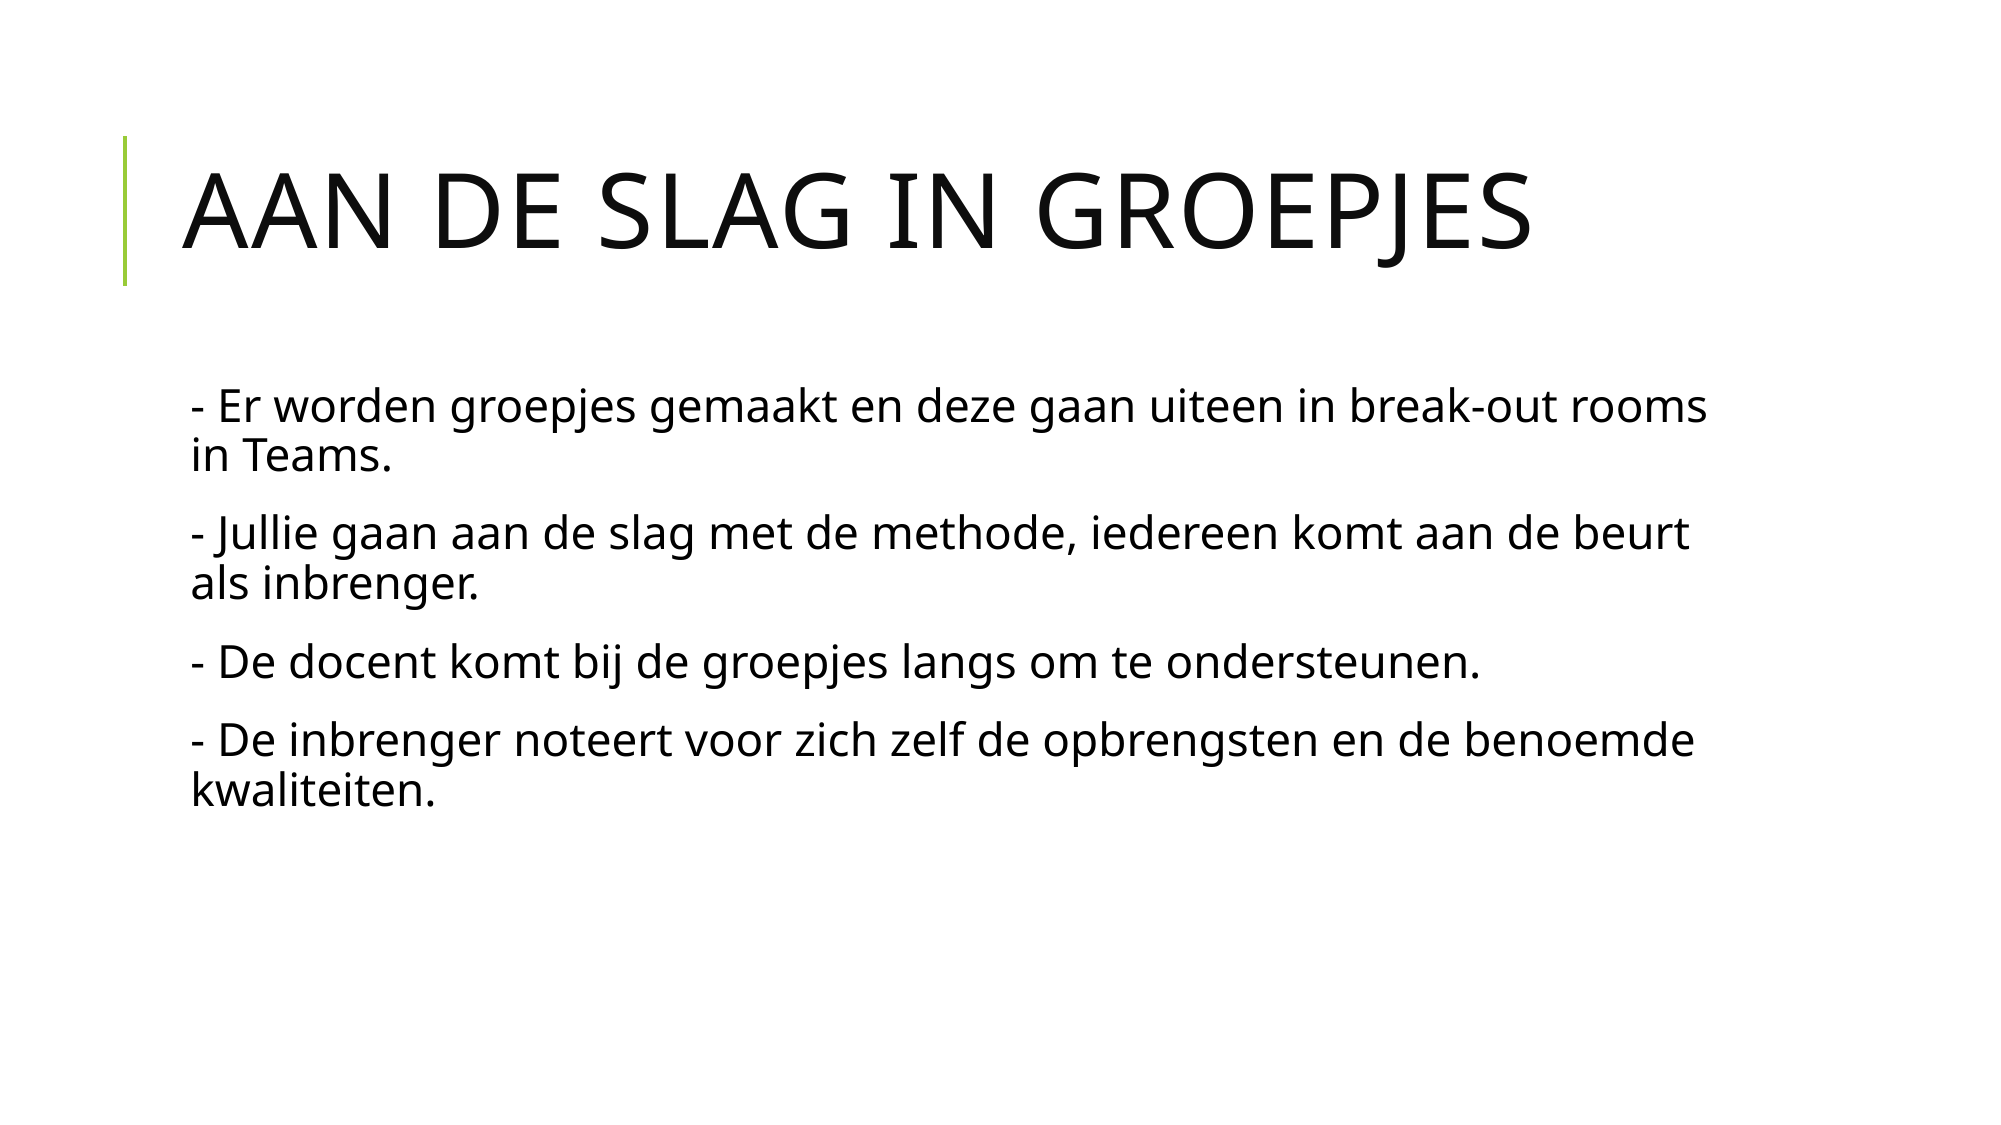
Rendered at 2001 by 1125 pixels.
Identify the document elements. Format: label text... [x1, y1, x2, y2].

title Aan de slag in groepjes [168, 96, 1763, 342]
list - Er worden groepjes gemaakt en deze gaan uiteen in break-out rooms in Teams. - Jullie gaan aan de slag met de methode, iedereen komt aan de beurt als inbrenger. - De docent komt bij de groepjes langs om te ondersteunen. - De inbrenger noteert voor zich zelf de opbrengsten en de benoemde kwaliteiten. [168, 375, 1763, 1035]
